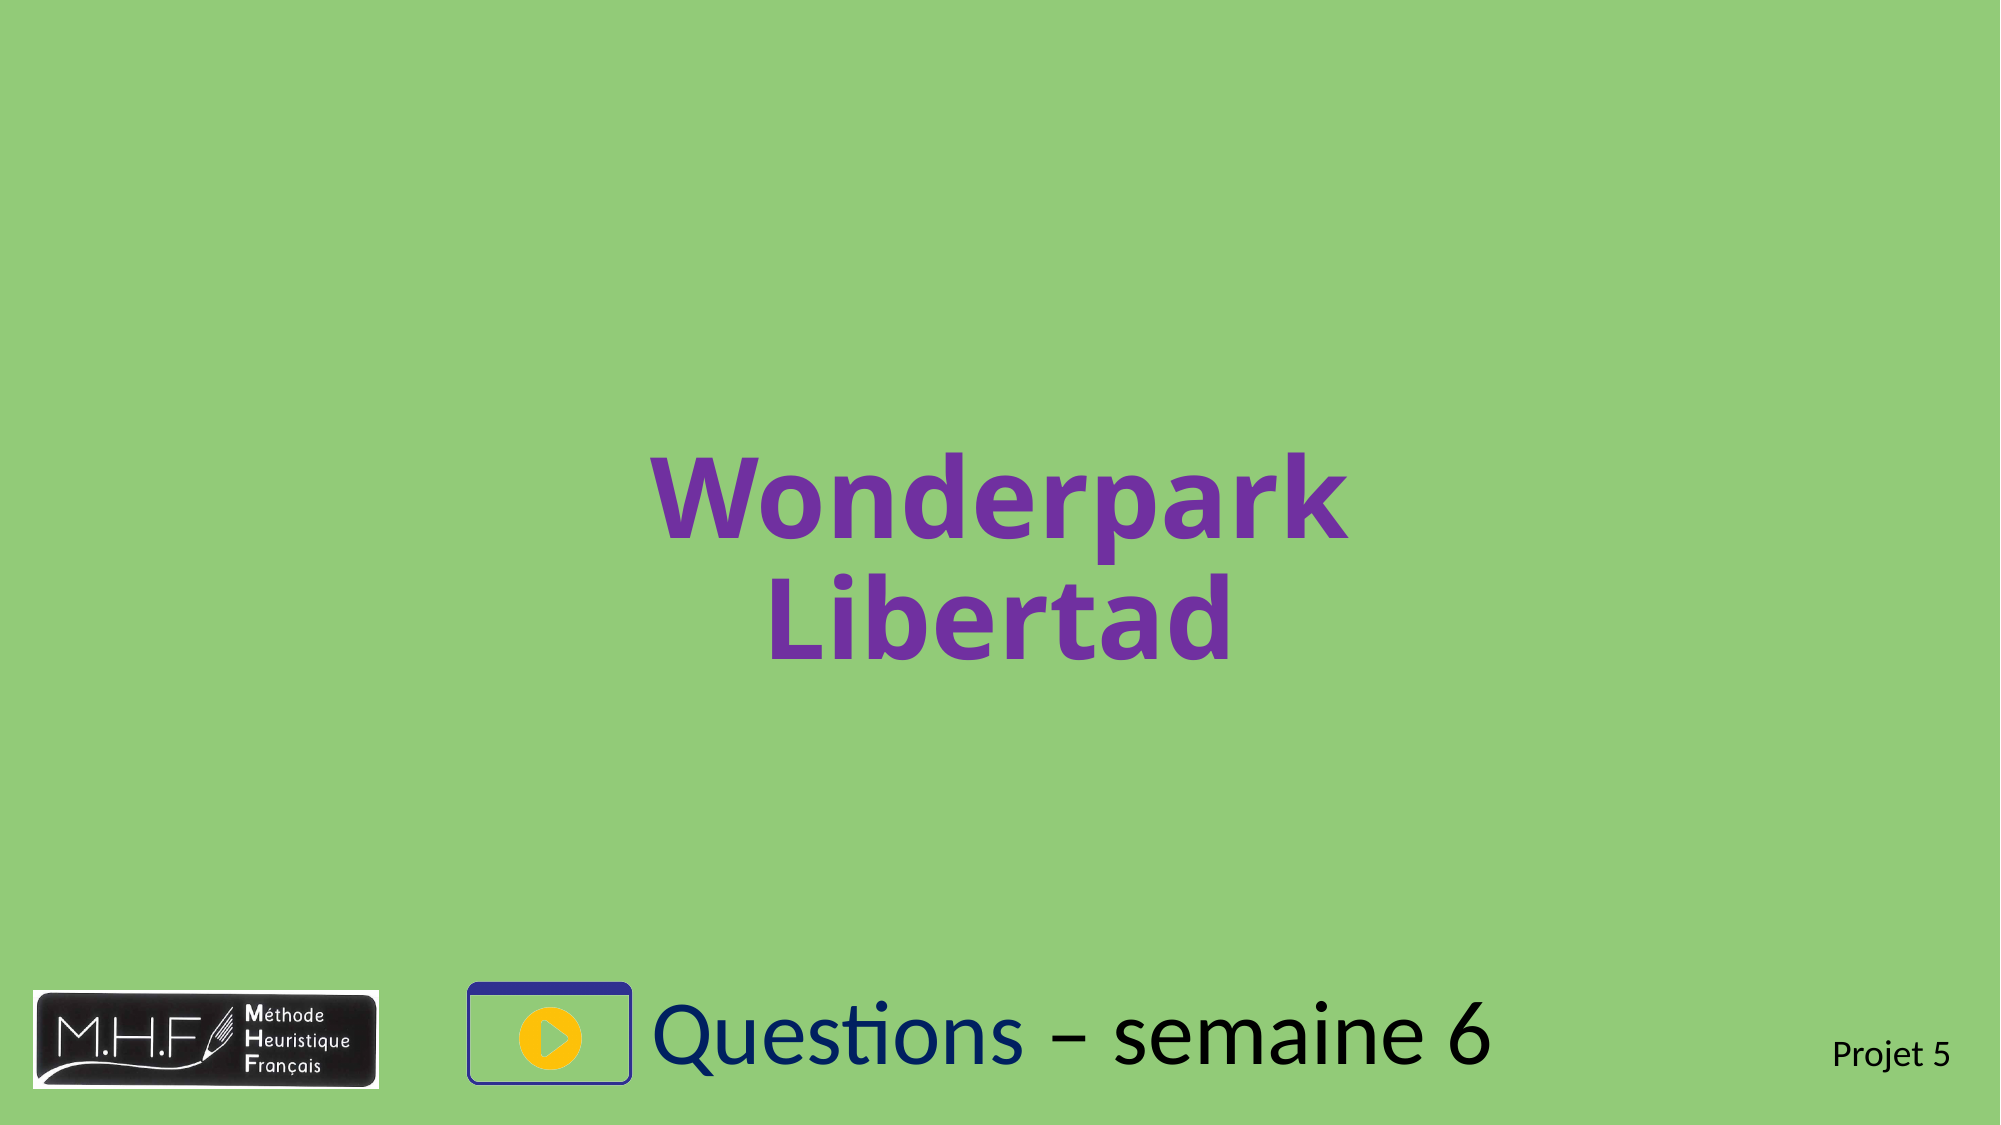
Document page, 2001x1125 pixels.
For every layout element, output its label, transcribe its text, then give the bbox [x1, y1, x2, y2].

subtitle Questions – semaine 6 [249, 978, 1750, 1102]
picture [33, 990, 379, 1089]
title Wonderpark Libertad [249, 325, 1750, 800]
picture [463, 977, 638, 1089]
text_box Projet 5 [1362, 1021, 1967, 1082]
